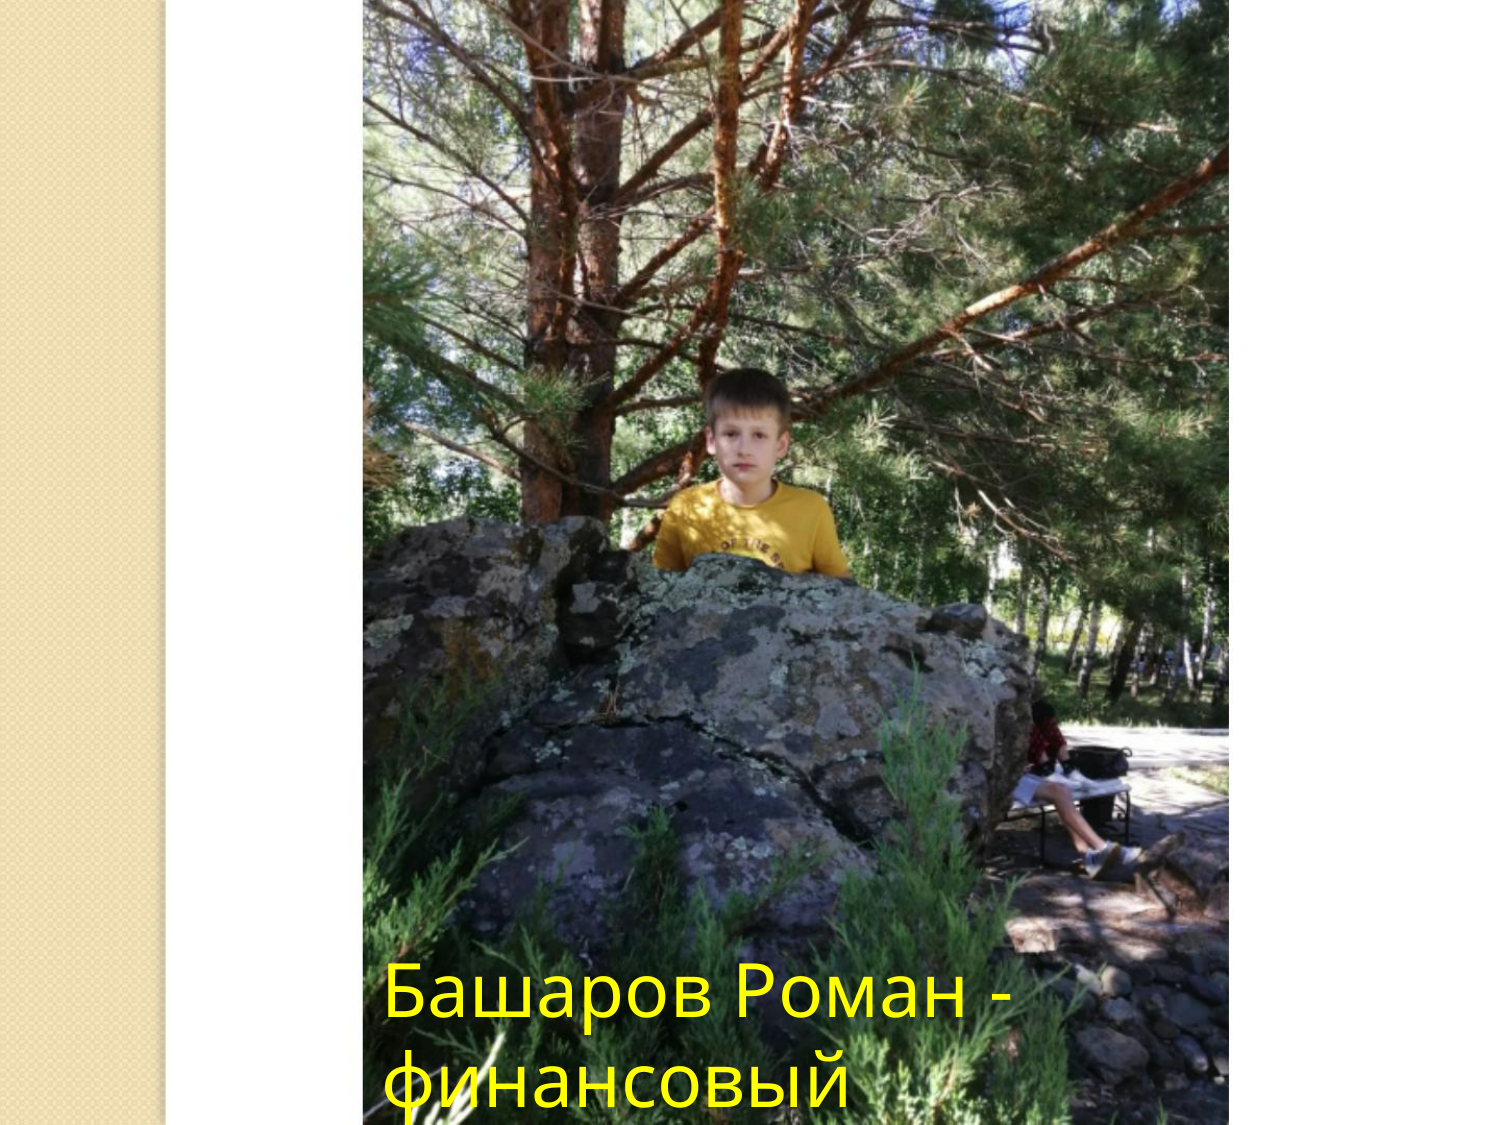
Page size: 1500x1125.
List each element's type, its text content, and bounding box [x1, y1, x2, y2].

text_box Башаров Роман - финансовый директор [381, 928, 1121, 1125]
text_box [0, 0, 1500, 1125]
